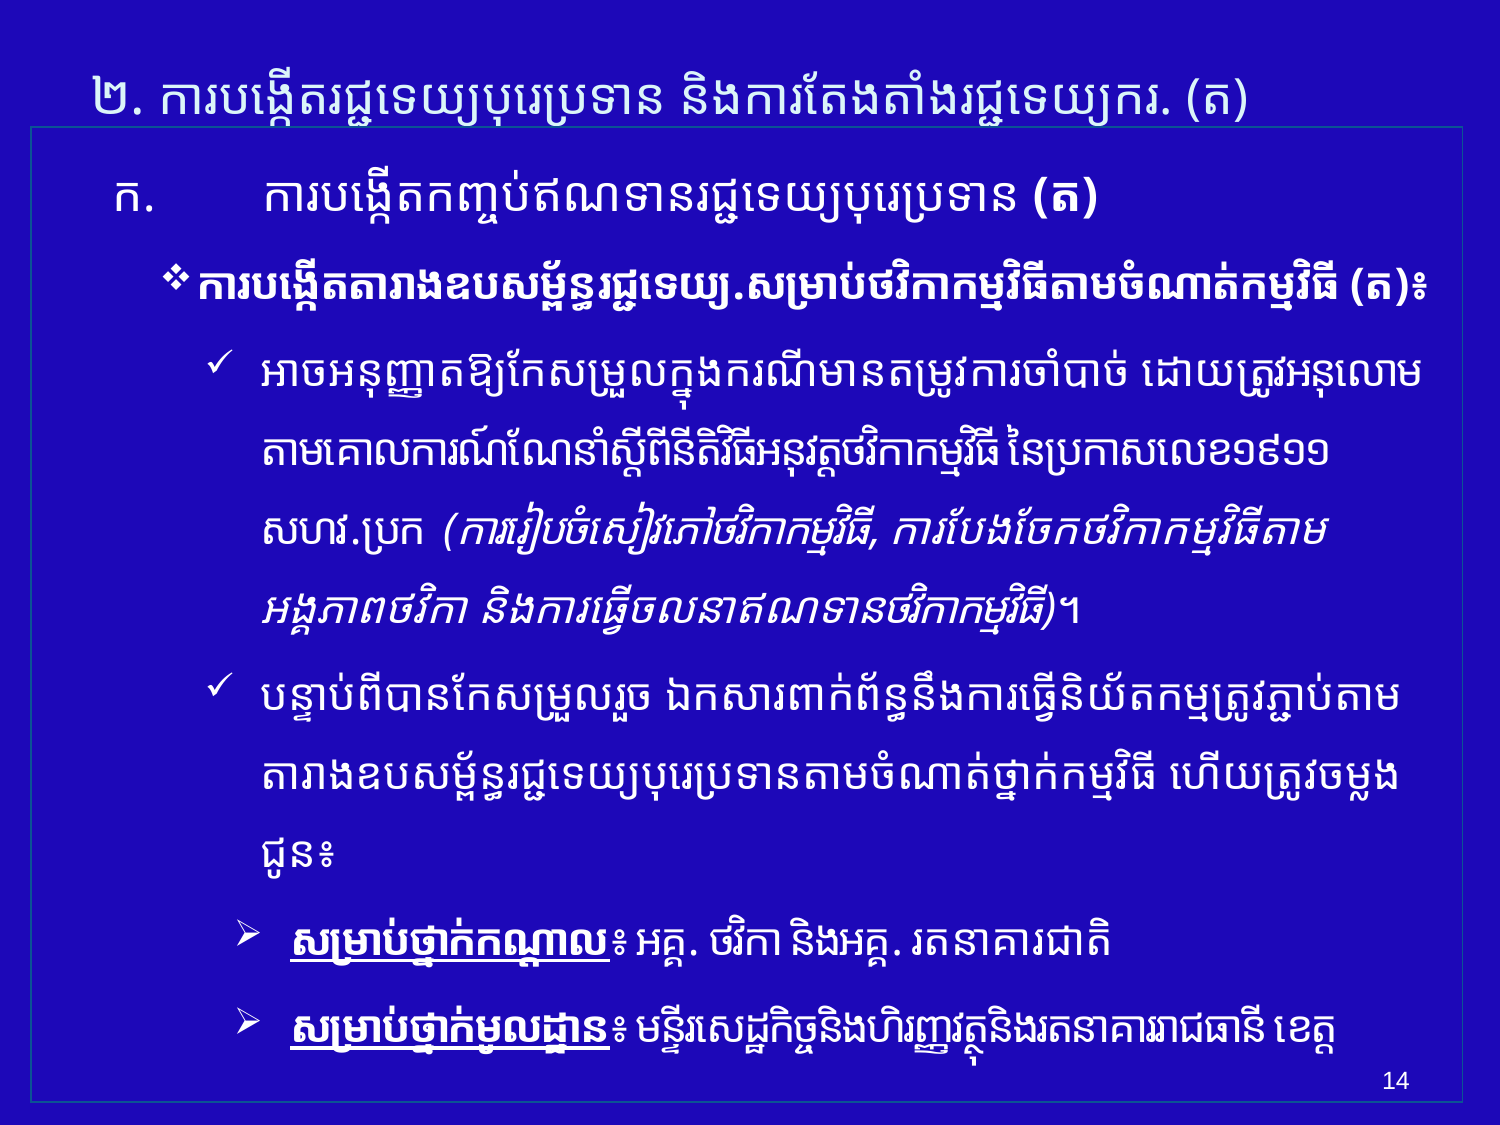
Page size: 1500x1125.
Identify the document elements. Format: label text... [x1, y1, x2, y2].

list ក. ការបង្កើតកញ្ចប់ឥណទាន​​រជ្ជទេយ្យបុរេប្រទាន​​ (ត) ​ការបង្កើតតារាងឧបសម្ព័ន្ធរជ្ជទេយ្យ​.សម្រាប់ថវិកាកម្មវិធីតាមចំណាត់កម្មវិធី​ (ត)៖ ​ អាច​អនុញ្ញាតឱ្យកែសម្រួលក្នុងករណីមានតម្រូវការ​ចាំបាច់​ ដោយ​ត្រូវ​អនុលោមតាមគោលការណ៍ណែនាំស្តីពីនីតិវិធីអនុវត្ត​ថវិកាកម្មវិធី នៃប្រកាសលេខ​១៩១១ សហវ.ប្រក (ការរៀបចំសៀវភៅថវិកាកម្មវិធី, ការបែងចែកថវិកាកម្មវិធីតាមអង្គភាពថវិកា និង​ការធ្វើចលនាឥណទាន​​ថវិកាកម្មវិធី​)។ បន្ទាប់ពីបានកែសម្រួលរួច ឯកសារ​ពាក់ព័ន្ធ​នឹងការធ្វើនិយ័តកម្មត្រូវ​ភ្ជាប់​តាម​តារាងឧបសម្ព័ន្ធរជ្ជទេយ្យបុរេប្រទាន​តាម​ចំណាត់​ថ្នាក់​កម្មវិធី ហើយត្រូវចម្លងជូន៖ សម្រាប់​ថ្នាក់​កណ្តាល៖ អគ្គ. ​ថវិកា និង​អគ្គ. រតនាគារជាតិ​ សម្រាប់​ថ្នាក់មូលដ្ឋាន​៖ មន្ទីរសេដ្ឋកិច្ចនិងហិរញ្ញវត្ថុនិងរតនាគាររាជធានី ខេត្ត​ [30, 126, 1463, 1103]
title ២. ការបង្កើត​រជ្ជទេយ្យ​បុរេប្រទាន​ និង​ការ​តែងតាំងរជ្ជទេយ្យករ. (ត) [74, 24, 1463, 126]
slide_number 14 [1299, 1042, 1425, 1103]
